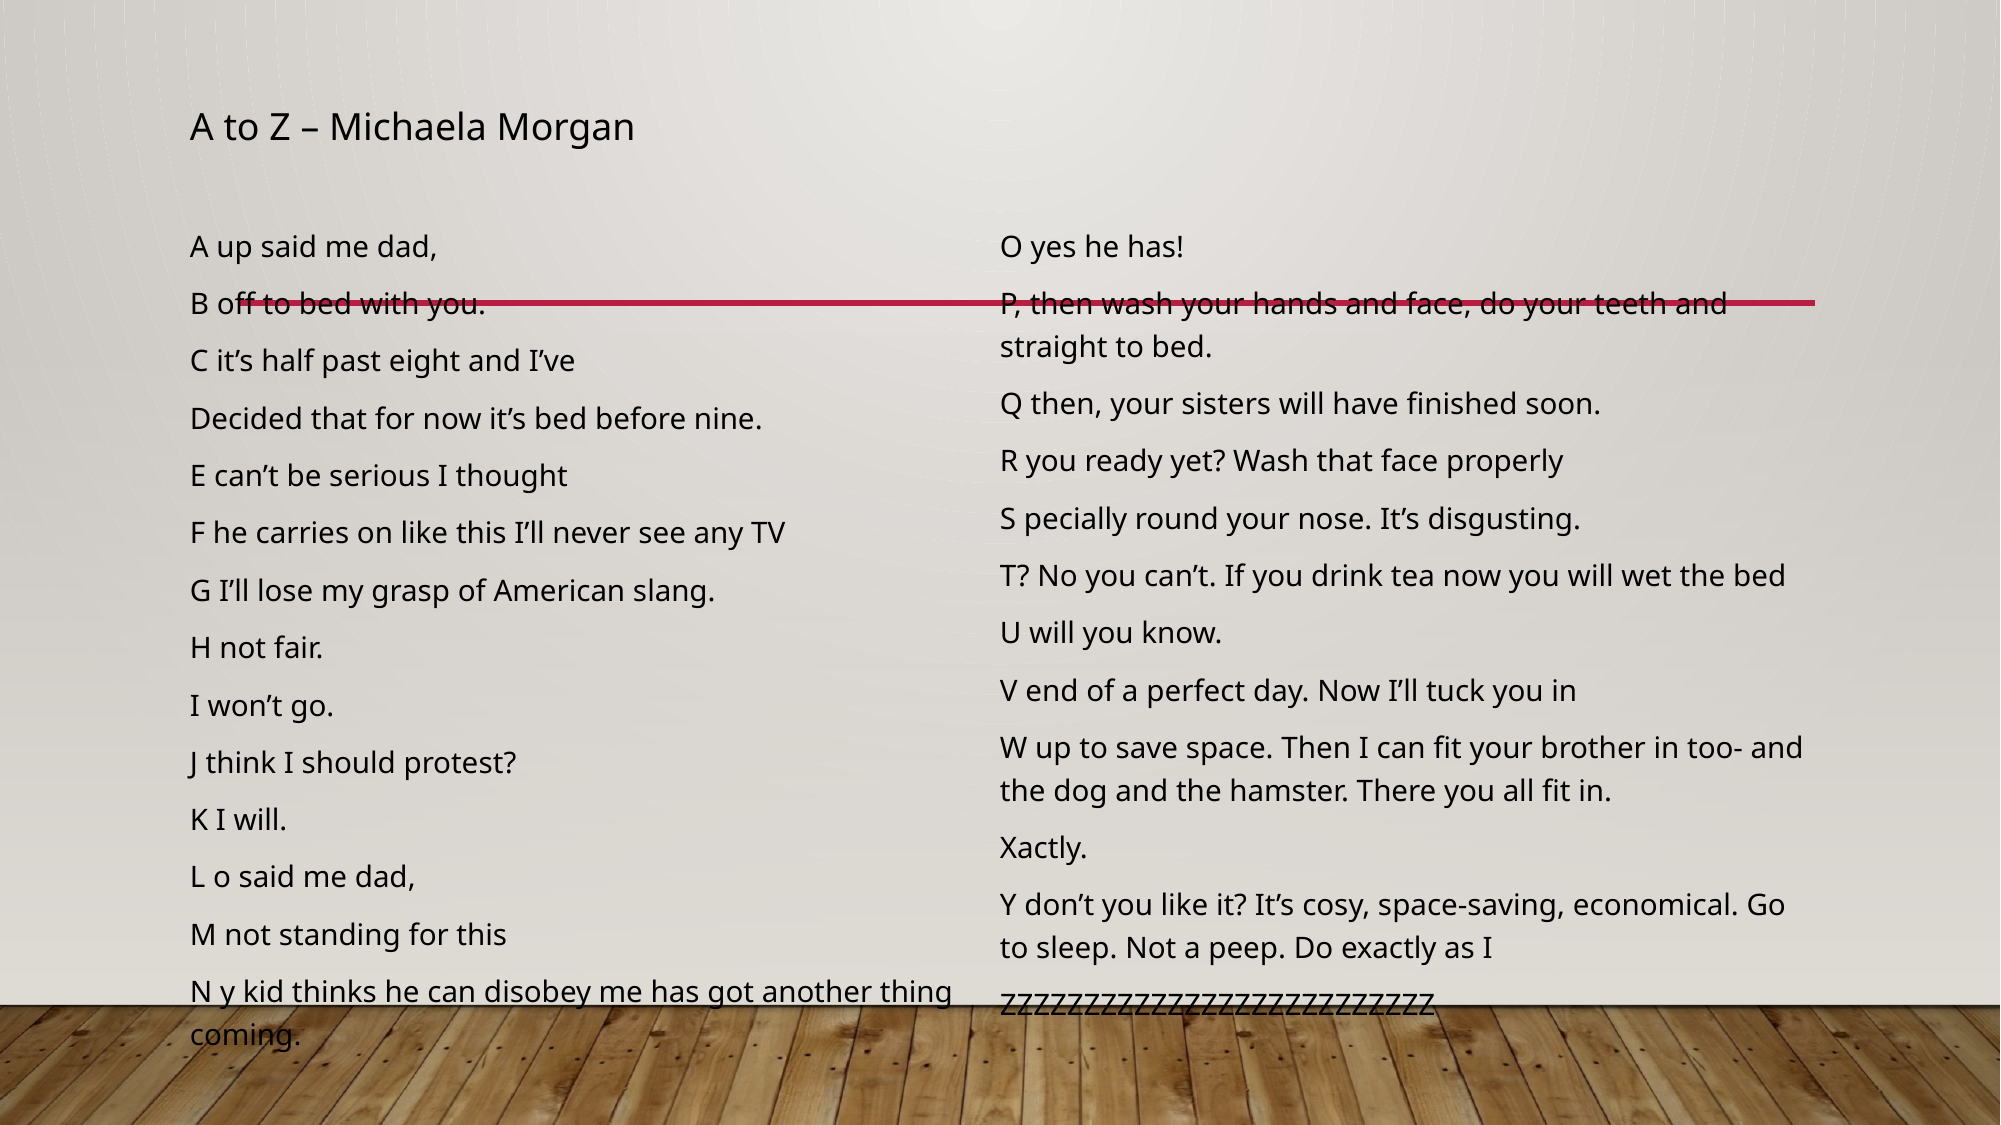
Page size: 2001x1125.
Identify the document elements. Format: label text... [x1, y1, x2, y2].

list A up said me dad, B off to bed with you. C it’s half past eight and I’ve Decided that for now it’s bed before nine. E can’t be serious I thought F he carries on like this I’ll never see any TV G I’ll lose my grasp of American slang. H not fair. I won’t go. J think I should protest? K I will. L o said me dad, M not standing for this N y kid thinks he can disobey me has got another thing coming. O yes he has! P, then wash your hands and face, do your teeth and straight to bed. Q then, your sisters will have finished soon. R you ready yet? Wash that face properly S pecially round your nose. It’s disgusting. T? No you can’t. If you drink tea now you will wet the bed U will you know. V end of a perfect day. Now I’ll tuck you in W up to save space. Then I can fit your brother in too- and the dog and the hamster. There you all fit in. Xactly. Y don’t you like it? It’s cosy, space-saving, economical. Go to sleep. Not a peep. Do exactly as I ZZZZZZZZZZZZZZZZZZZZZZZZZZ [174, 213, 1825, 1063]
picture [0, 1005, 2000, 1125]
text_box A to Z – Michaela Morgan [174, 95, 788, 156]
